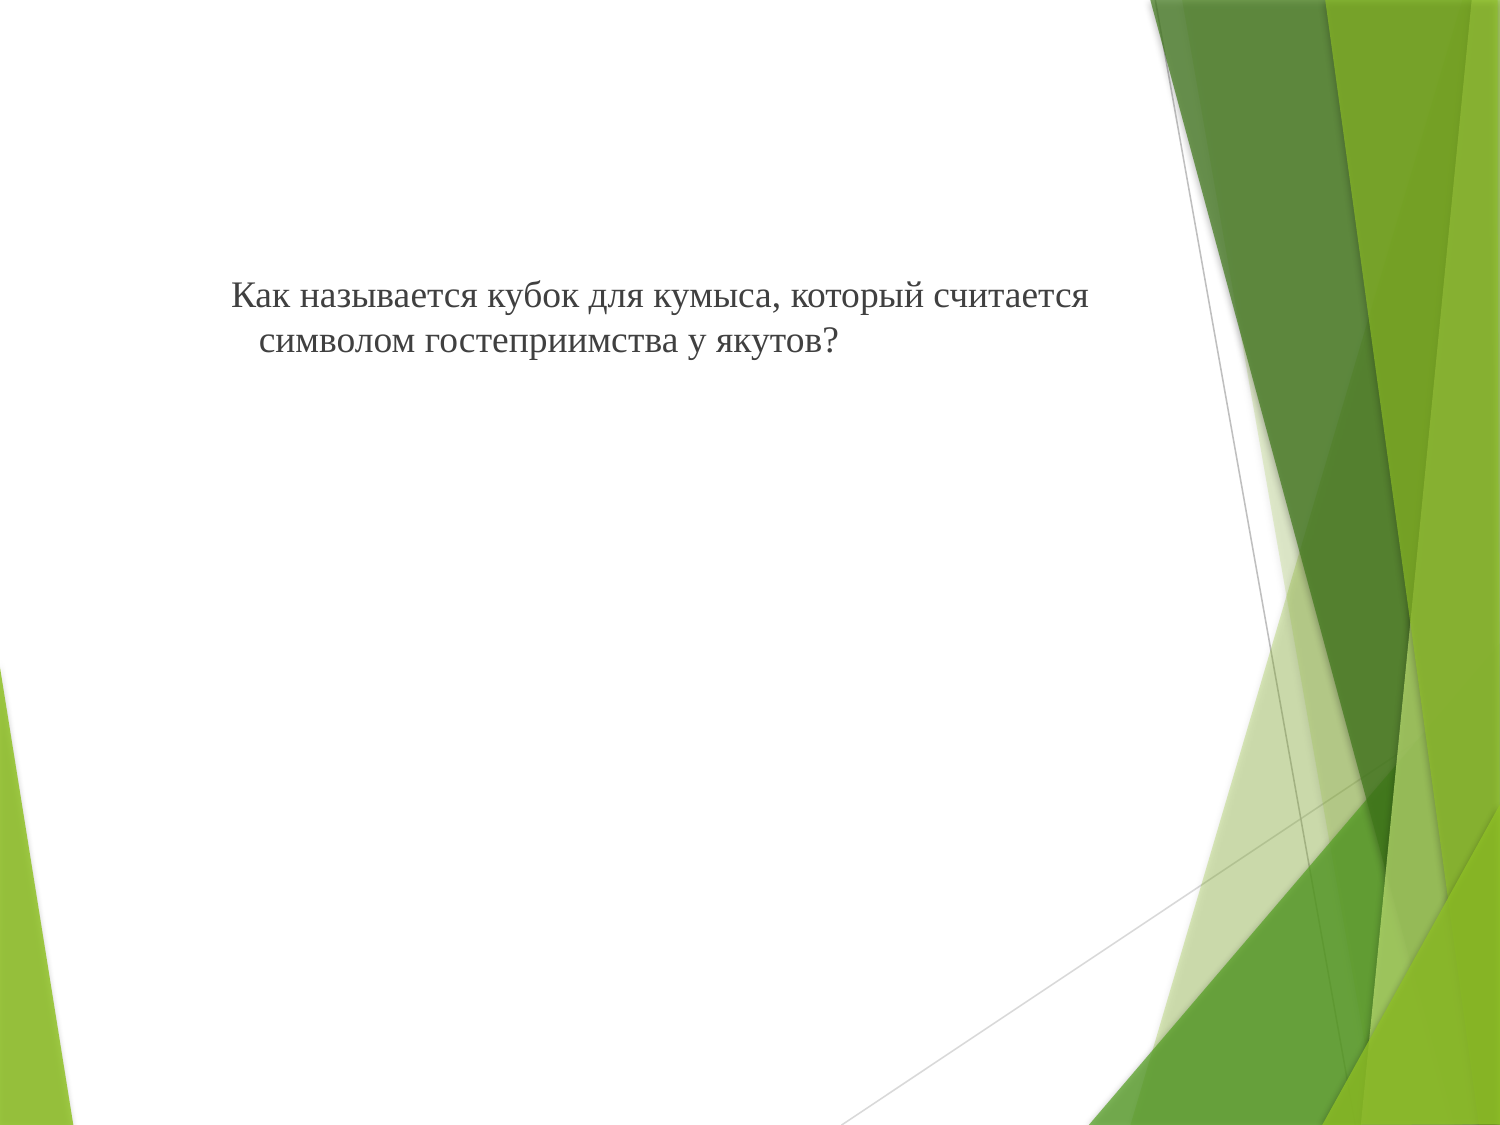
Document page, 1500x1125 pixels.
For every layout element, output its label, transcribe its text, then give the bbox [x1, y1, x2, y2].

list Как называется кубок для кумыса, который считается символом гостеприимства у якутов? [187, 262, 1243, 891]
